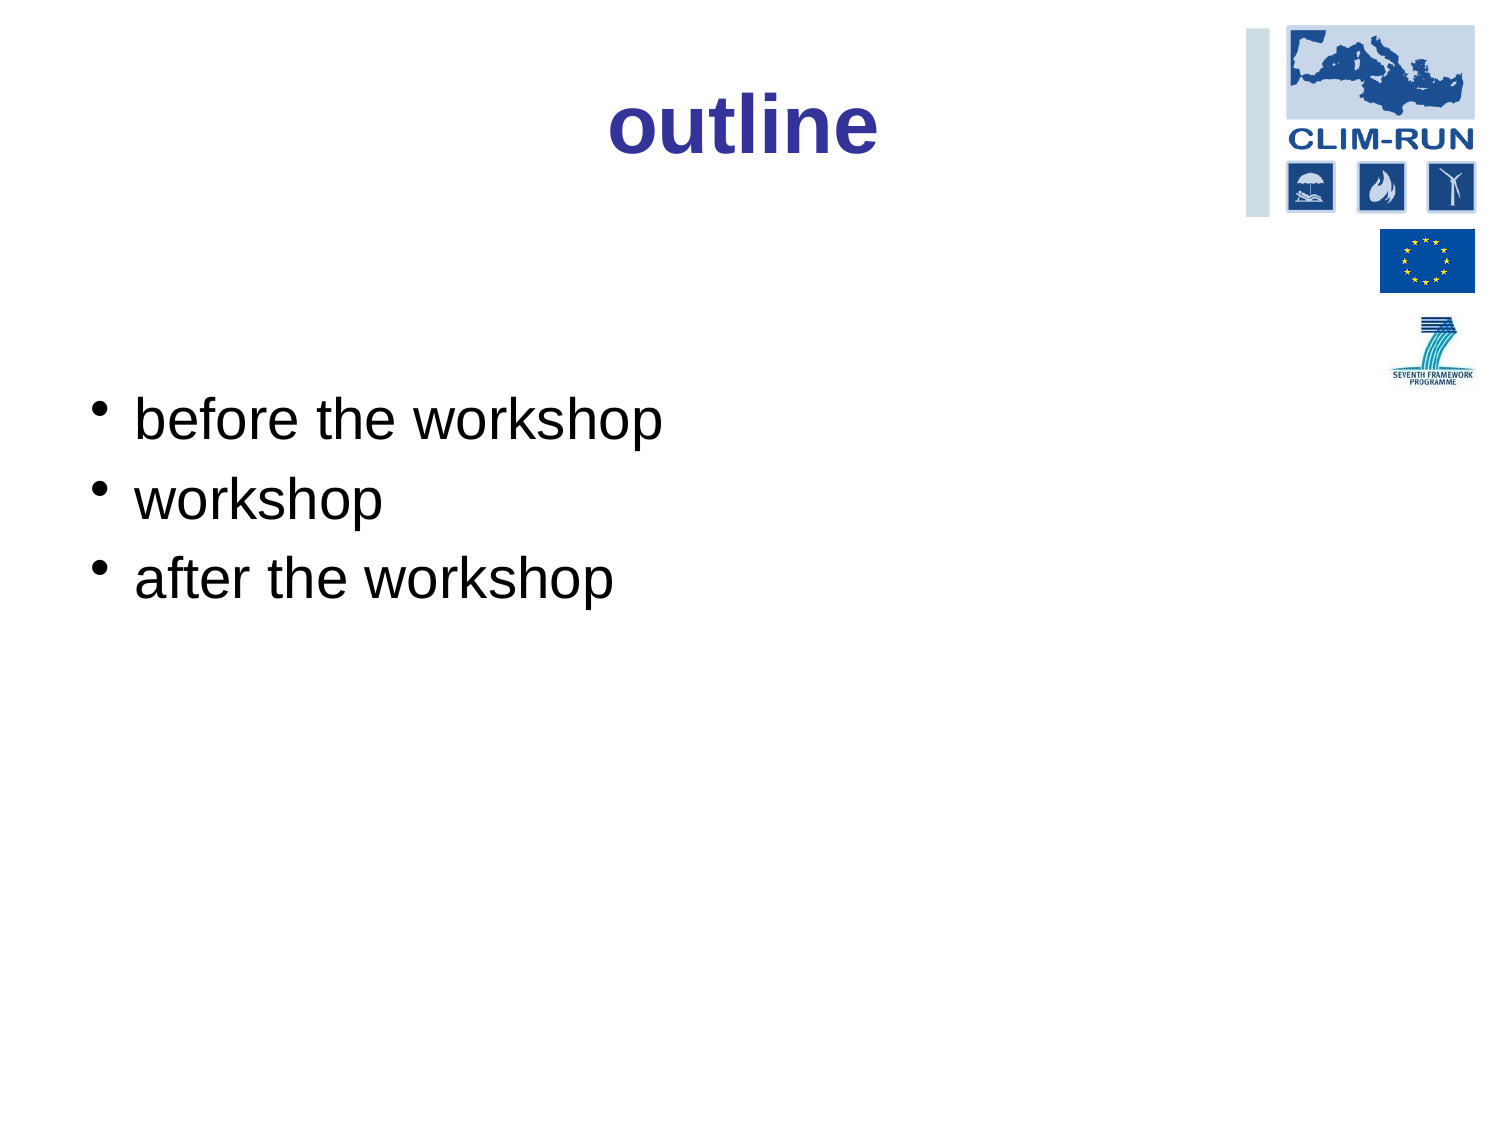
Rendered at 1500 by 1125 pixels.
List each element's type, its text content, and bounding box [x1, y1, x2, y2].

text_box before the workshop workshop after the workshop [75, 387, 1313, 1063]
text_box outline [74, 0, 1413, 242]
picture [1413, 18, 1483, 221]
picture [1380, 229, 1475, 293]
picture [1381, 305, 1485, 390]
